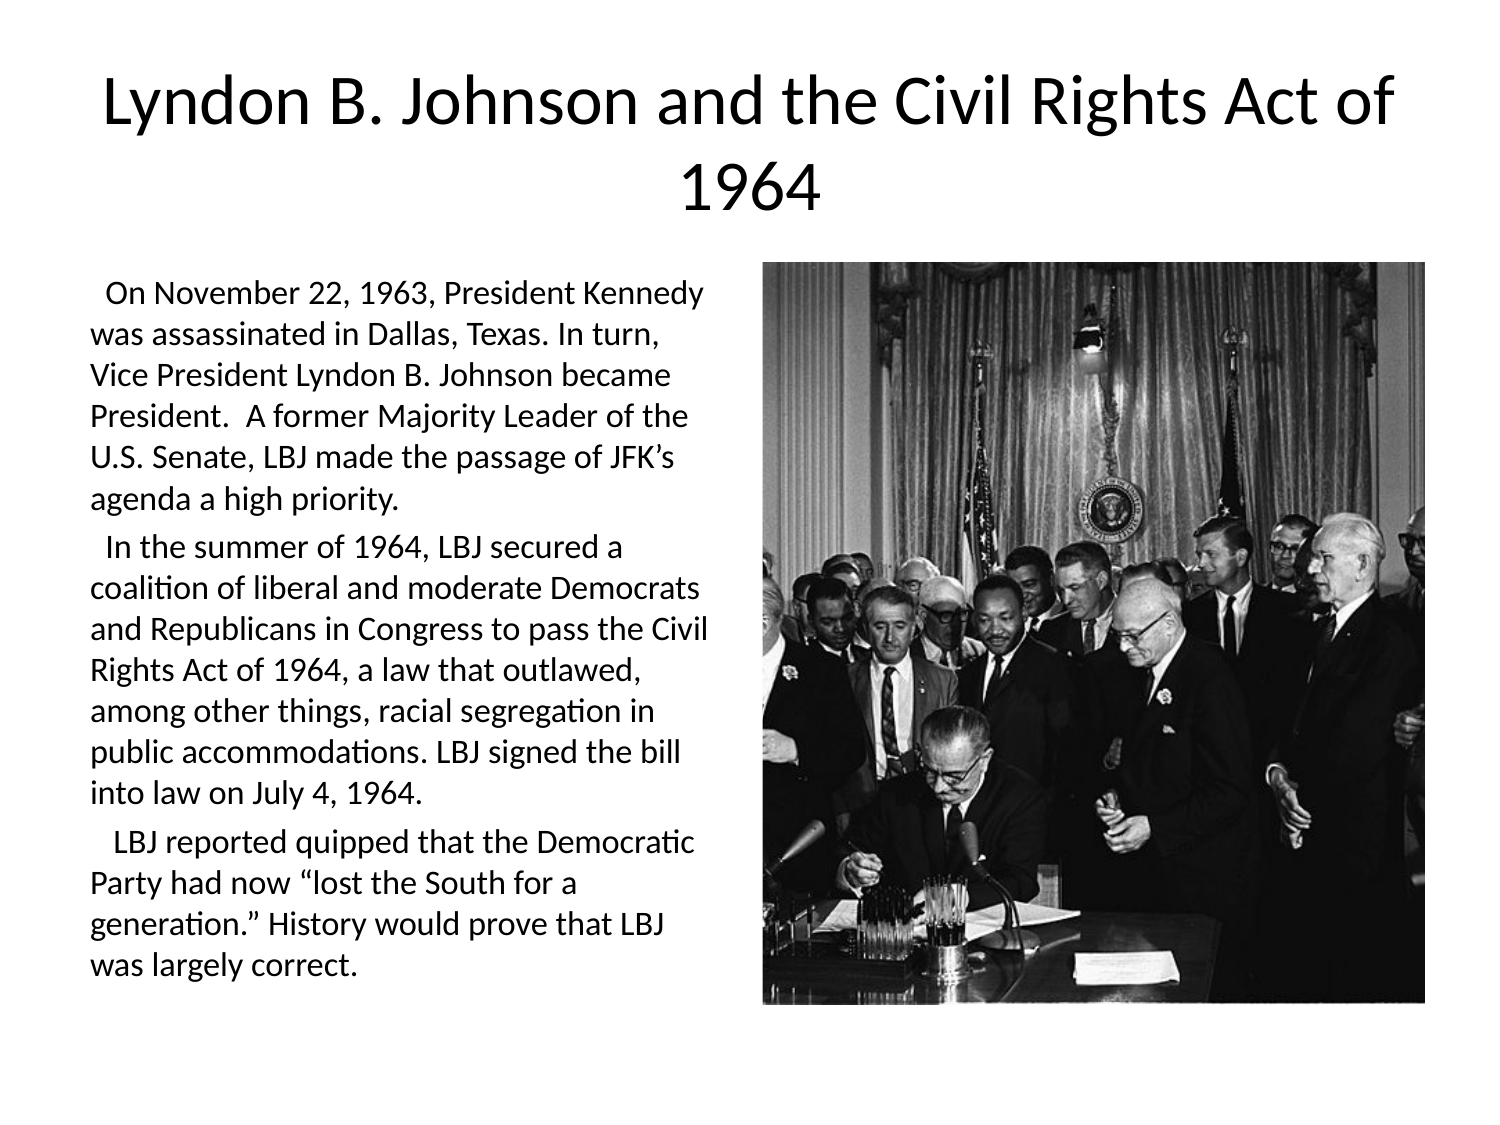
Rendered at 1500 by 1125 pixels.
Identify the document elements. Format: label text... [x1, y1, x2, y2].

title Lyndon B. Johnson and the Civil Rights Act of 1964 [75, 45, 1425, 233]
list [762, 262, 1426, 1006]
list On November 22, 1963, President Kennedy was assassinated in Dallas, Texas. In turn, Vice President Lyndon B. Johnson became President. A former Majority Leader of the U.S. Senate, LBJ made the passage of JFK’s agenda a high priority. In the summer of 1964, LBJ secured a coalition of liberal and moderate Democrats and Republicans in Congress to pass the Civil Rights Act of 1964, a law that outlawed, among other things, racial segregation in public accommodations. LBJ signed the bill into law on July 4, 1964. LBJ reported quipped that the Democratic Party had now “lost the South for a generation.” History would prove that LBJ was largely correct. [75, 262, 738, 1005]
